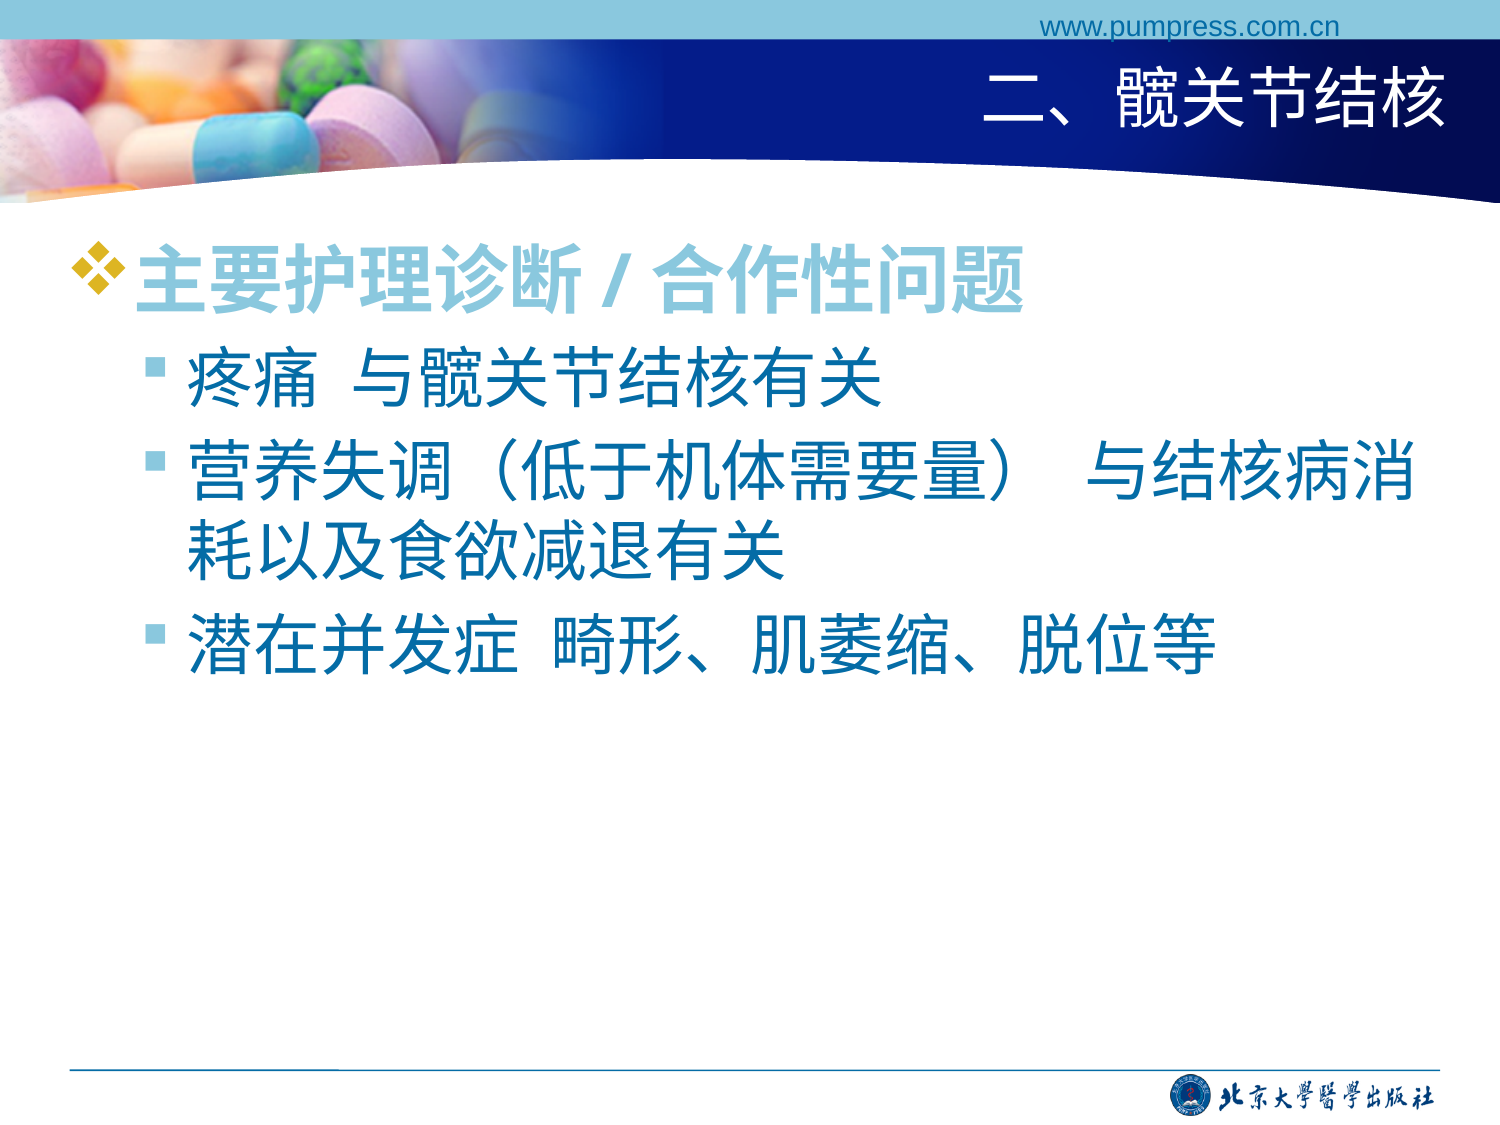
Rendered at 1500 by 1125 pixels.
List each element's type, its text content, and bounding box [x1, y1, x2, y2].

picture [1170, 1074, 1436, 1118]
slide_number www.pumpress.com.cn [1025, 0, 1463, 38]
title 二、髋关节结核 [137, 49, 1463, 143]
picture [0, 40, 1500, 203]
list 主要护理诊断/合作性问题 疼痛 与髋关节结核有关 营养失调（低于机体需要量） 与结核病消耗以及食欲减退有关 潜在并发症 畸形、肌萎缩、脱位等 [49, 224, 1463, 1026]
